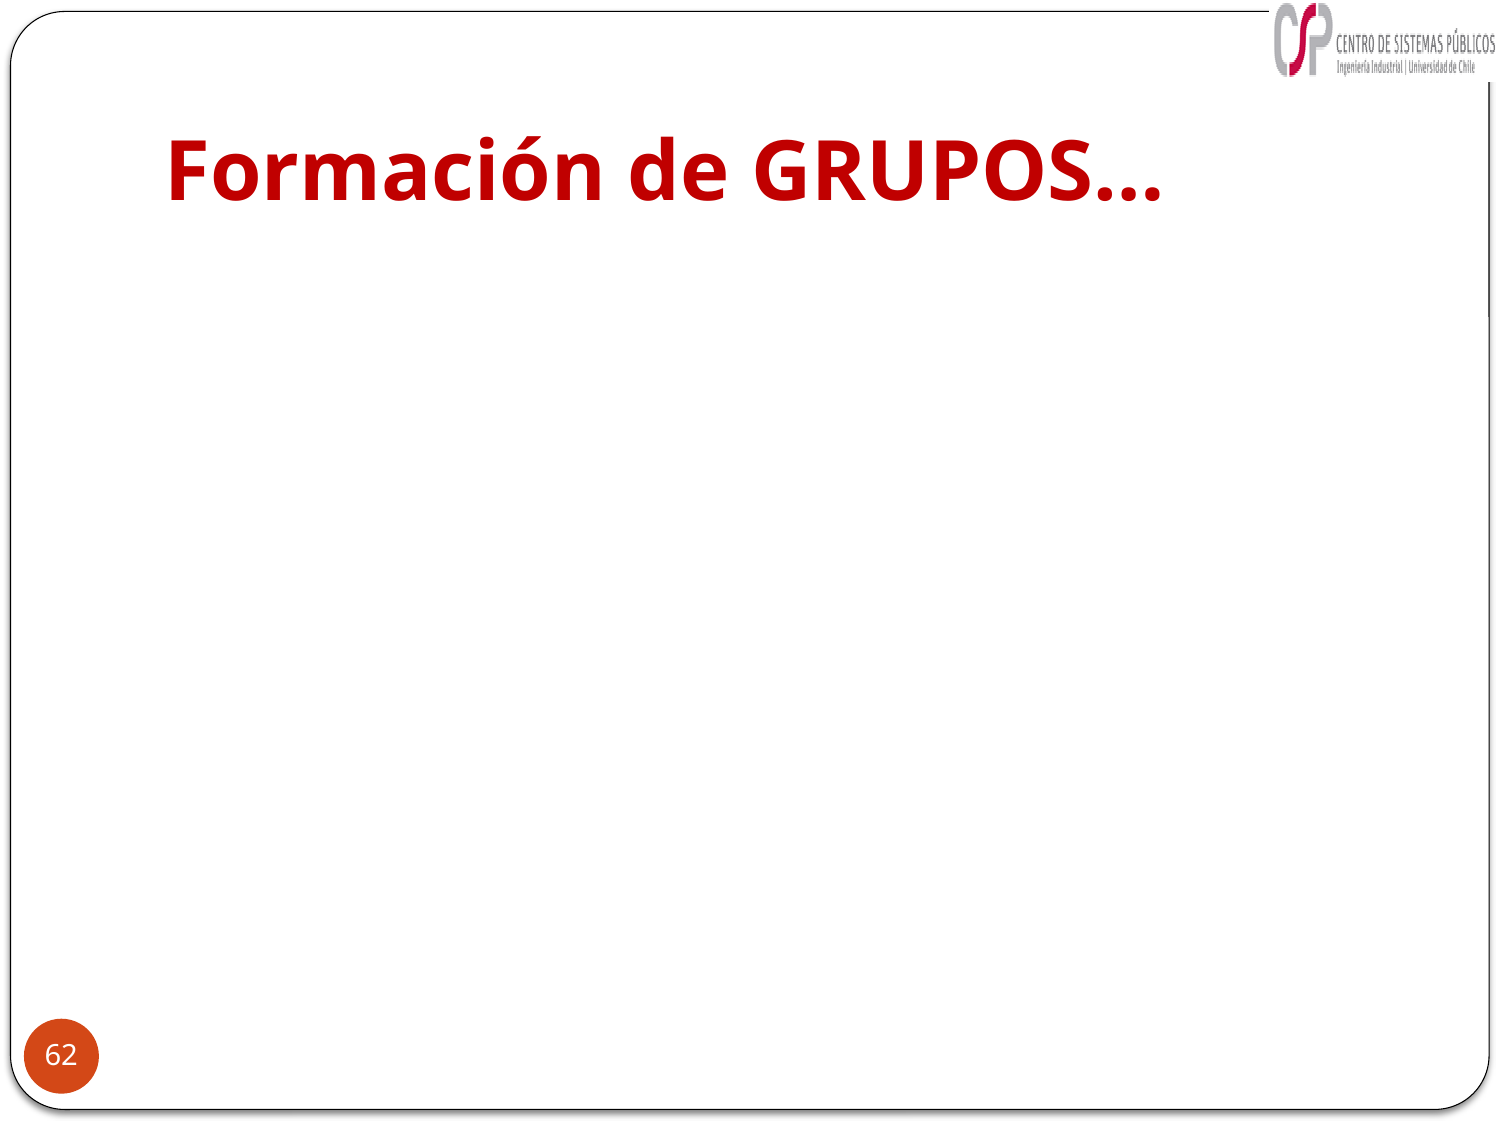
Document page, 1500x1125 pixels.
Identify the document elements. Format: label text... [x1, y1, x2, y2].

title Formación de GRUPOS… [150, 45, 1425, 233]
picture [1269, 0, 1500, 82]
slide_number 62 [23, 1018, 99, 1094]
